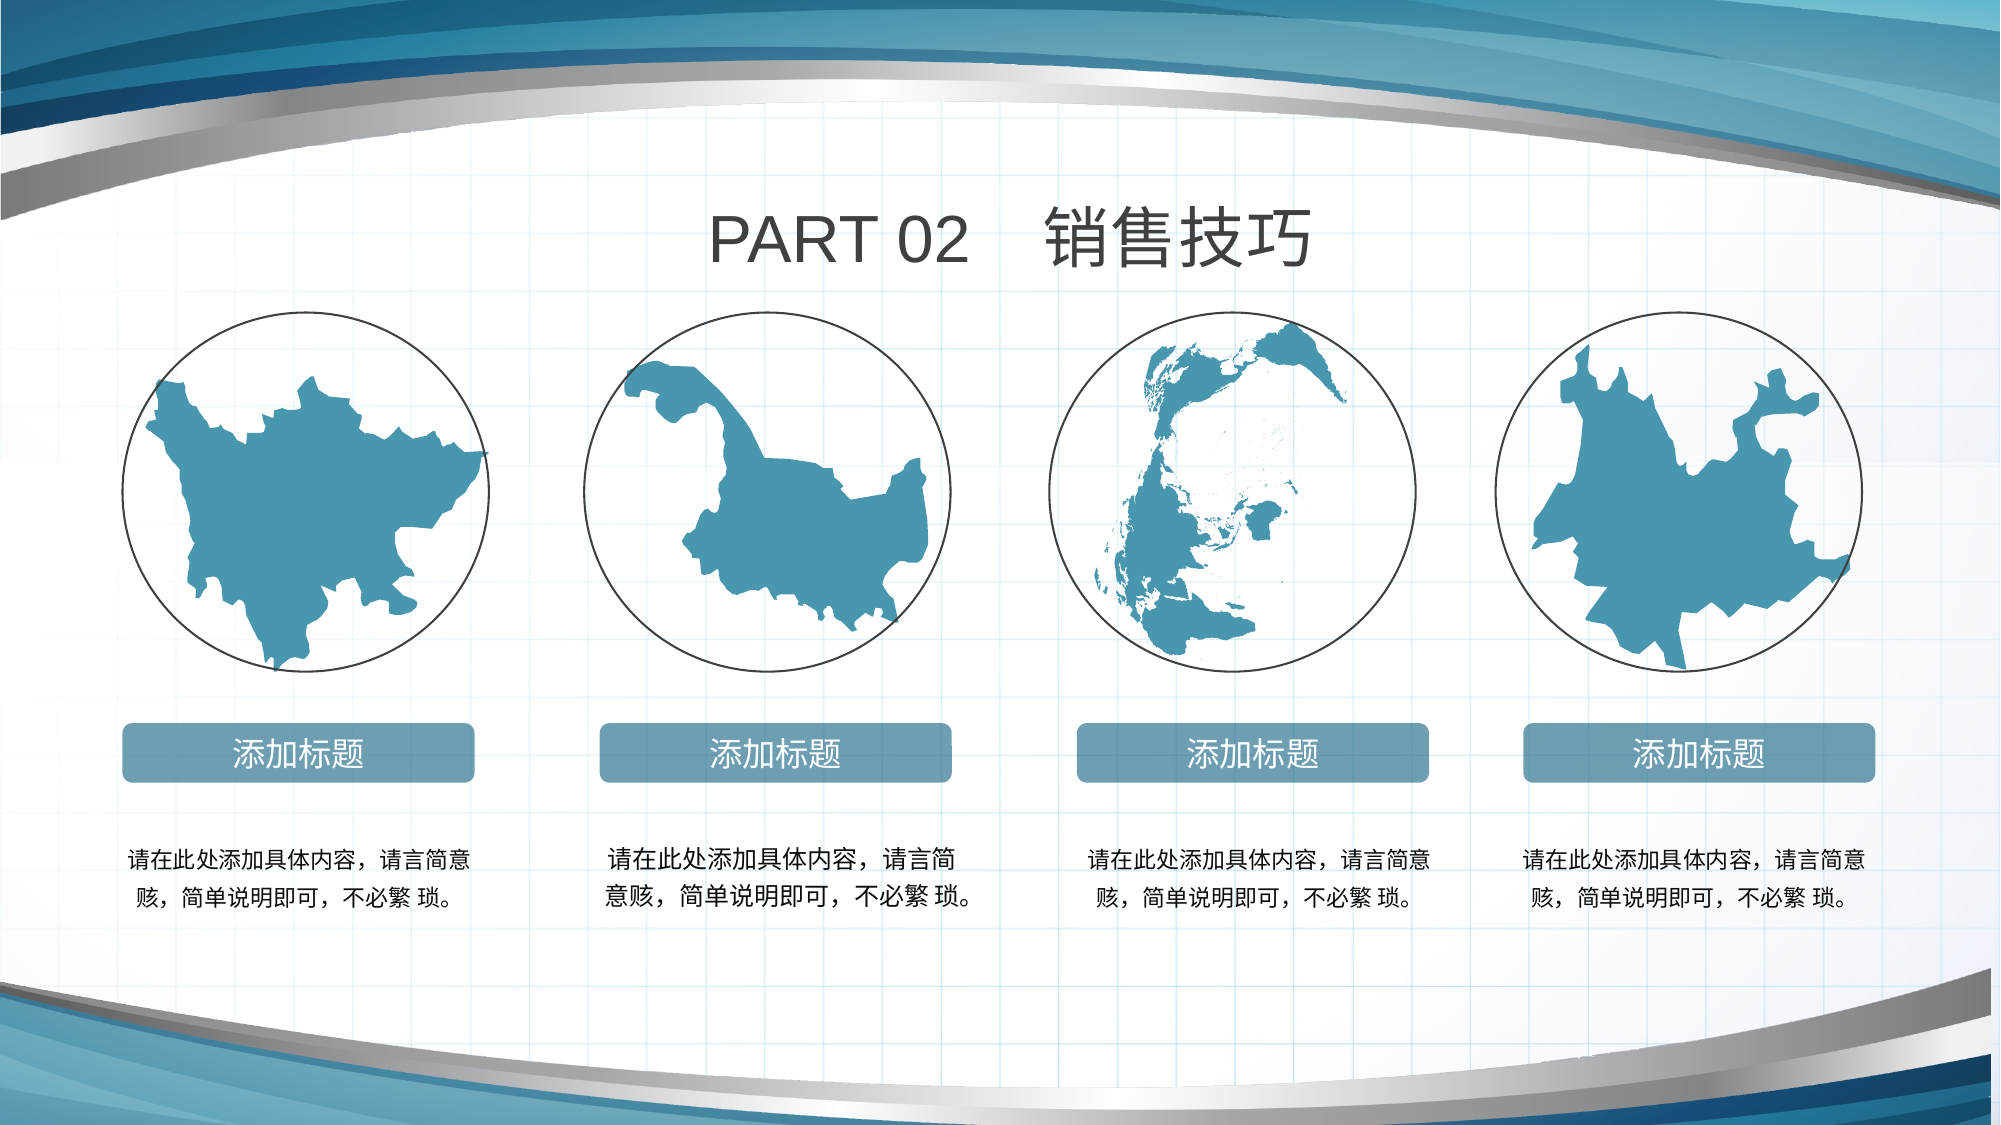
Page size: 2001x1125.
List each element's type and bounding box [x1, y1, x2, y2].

picture [0, 0, 2000, 220]
picture [0, 968, 1991, 1125]
text_box [107, 310, 1893, 958]
text_box [0, 220, 2000, 1125]
